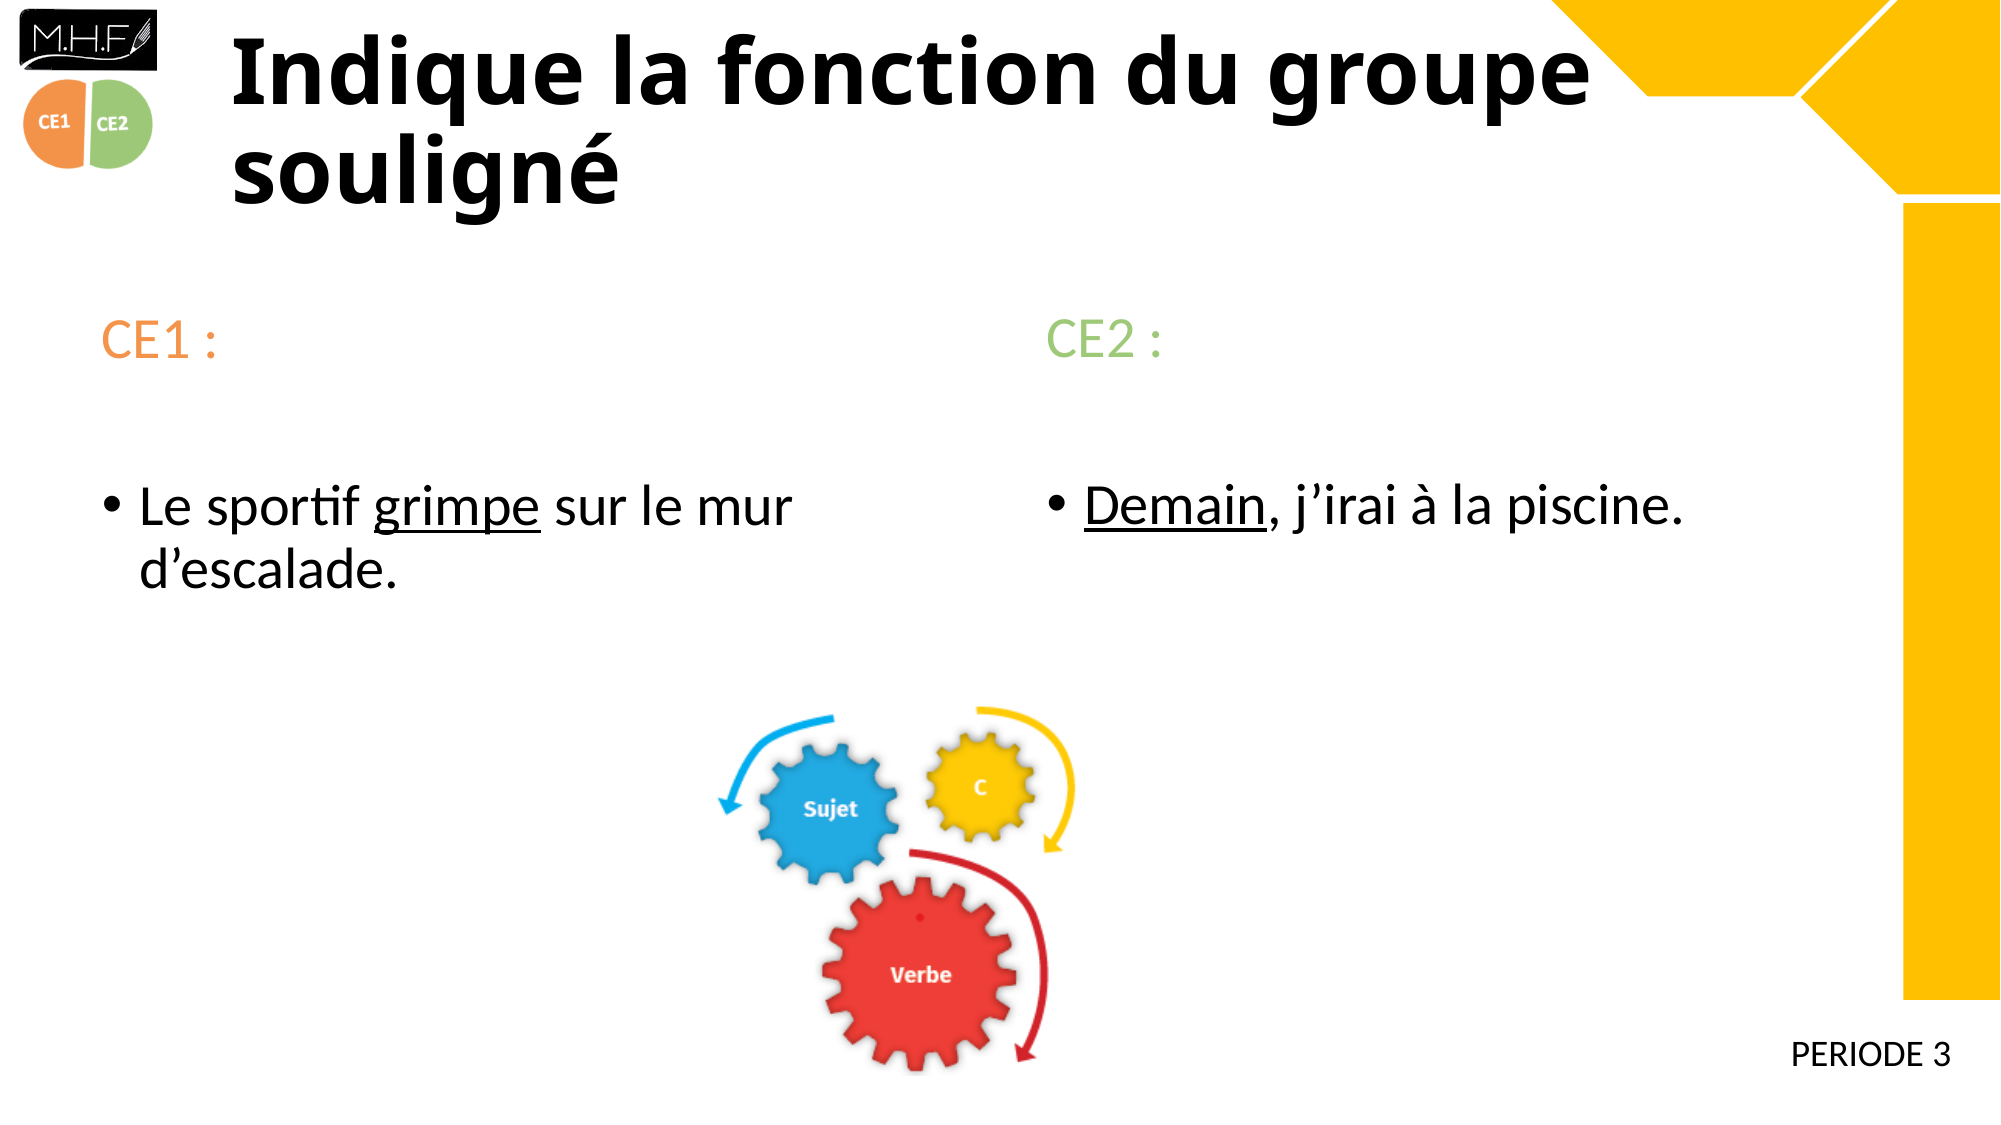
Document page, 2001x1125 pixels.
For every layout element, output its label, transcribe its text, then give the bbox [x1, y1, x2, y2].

text_box CE2 : Demain, j’irai à la piscine. [1031, 299, 1853, 1014]
picture [1, 7, 177, 207]
list CE1 : Le sportif grimpe sur le mur d’escalade. [86, 300, 897, 1015]
title Indique la fonction du groupe souligné [216, 15, 1763, 233]
text_box PERIODE 3 [1362, 1021, 1967, 1125]
picture [711, 693, 1083, 1076]
text_box [1549, 0, 1892, 98]
text_box [1902, 202, 2000, 1001]
text_box [1799, 0, 2000, 196]
